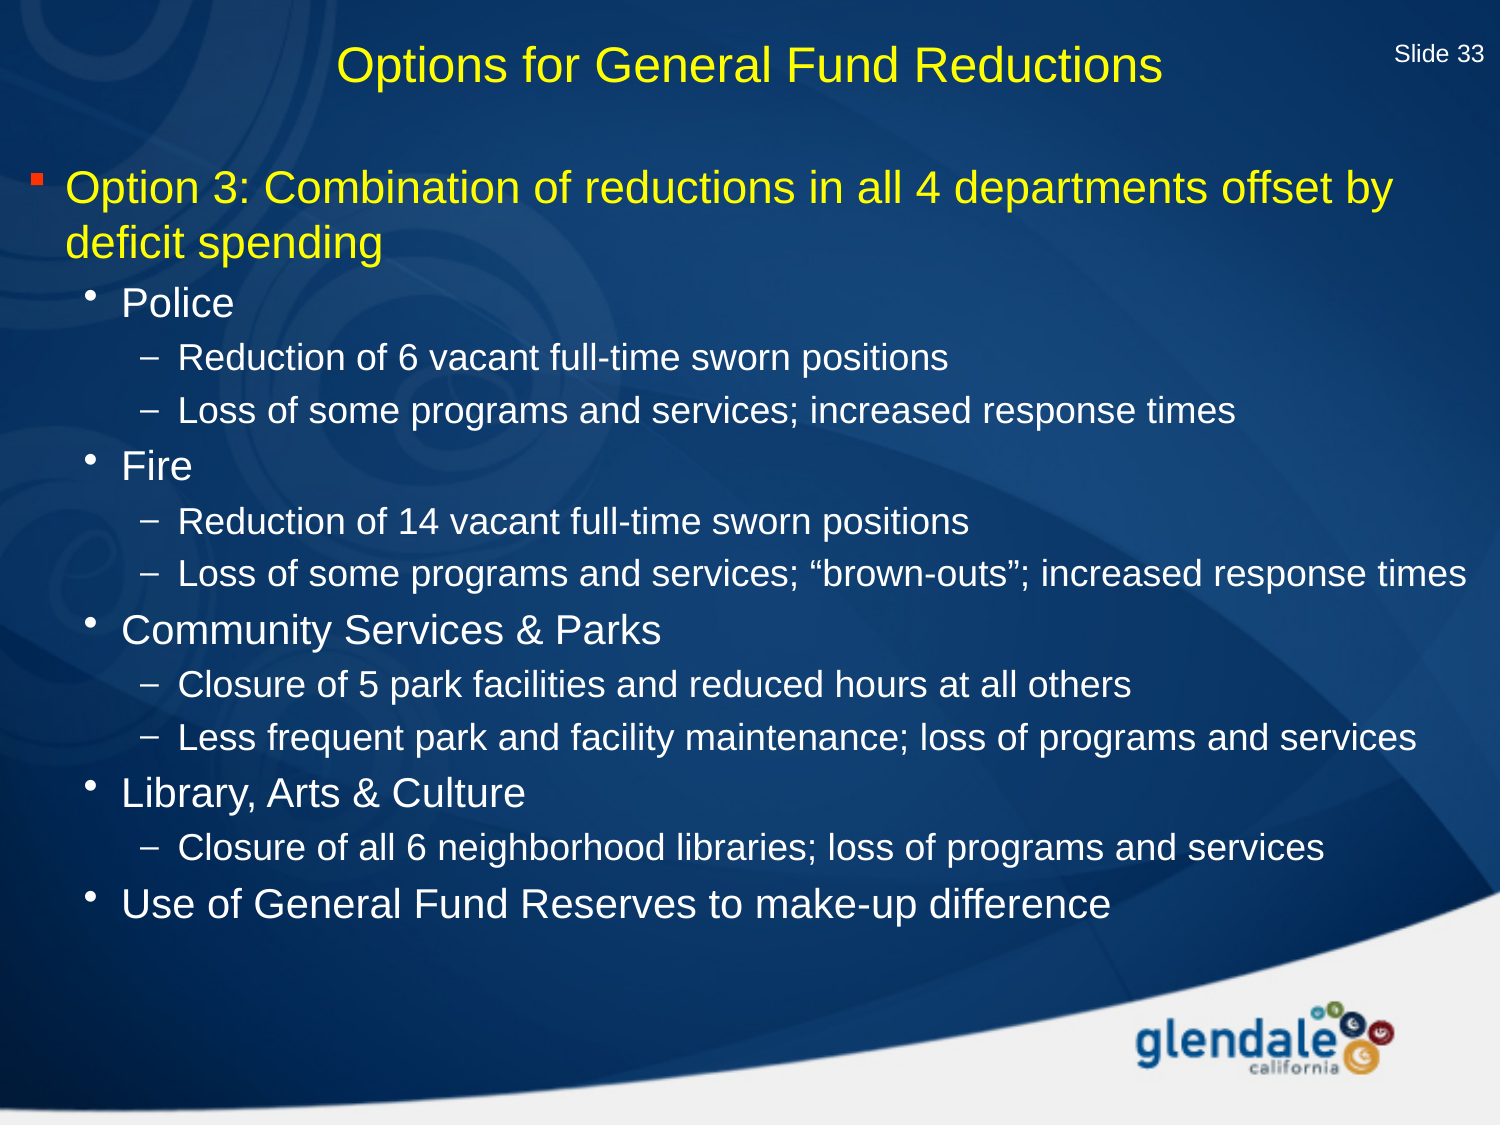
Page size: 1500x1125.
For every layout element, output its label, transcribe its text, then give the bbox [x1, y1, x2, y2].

list Option 3: Combination of reductions in all 4 departments offset by deficit spending Police Reduction of 6 vacant full-time sworn positions Loss of some programs and services; increased response times Fire Reduction of 14 vacant full-time sworn positions Loss of some programs and services; “brown-outs”; increased response times Community Services & Parks Closure of 5 park facilities and reduced hours at all others Less frequent park and facility maintenance; loss of programs and services Library, Arts & Culture Closure of all 6 neighborhood libraries; loss of programs and services Use of General Fund Reserves to make-up difference [12, 149, 1488, 1063]
slide_number Slide 33 [1149, 0, 1500, 75]
picture [0, 0, 1500, 1125]
title Options for General Fund Reductions [50, 24, 1450, 150]
